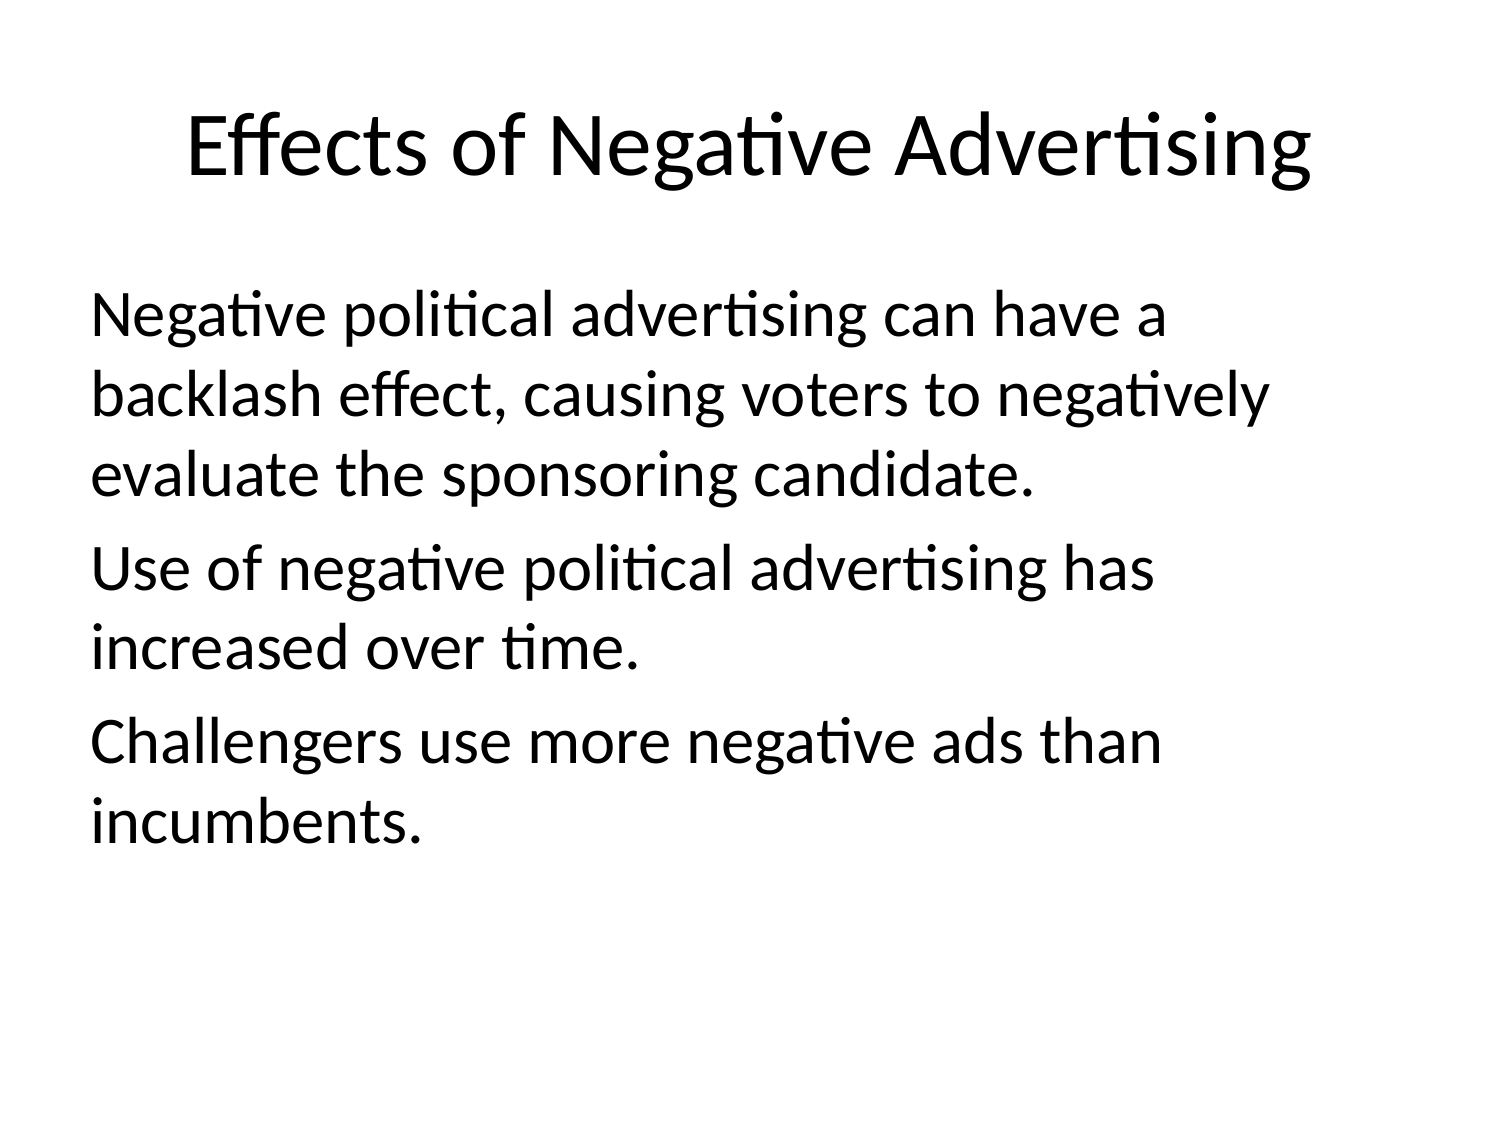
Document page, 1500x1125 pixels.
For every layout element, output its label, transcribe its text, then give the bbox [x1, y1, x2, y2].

title Effects of Negative Advertising [75, 45, 1425, 233]
list Negative political advertising can have a backlash effect, causing voters to negatively evaluate the sponsoring candidate. Use of negative political advertising has increased over time. Challengers use more negative ads than incumbents. [75, 262, 1425, 1005]
